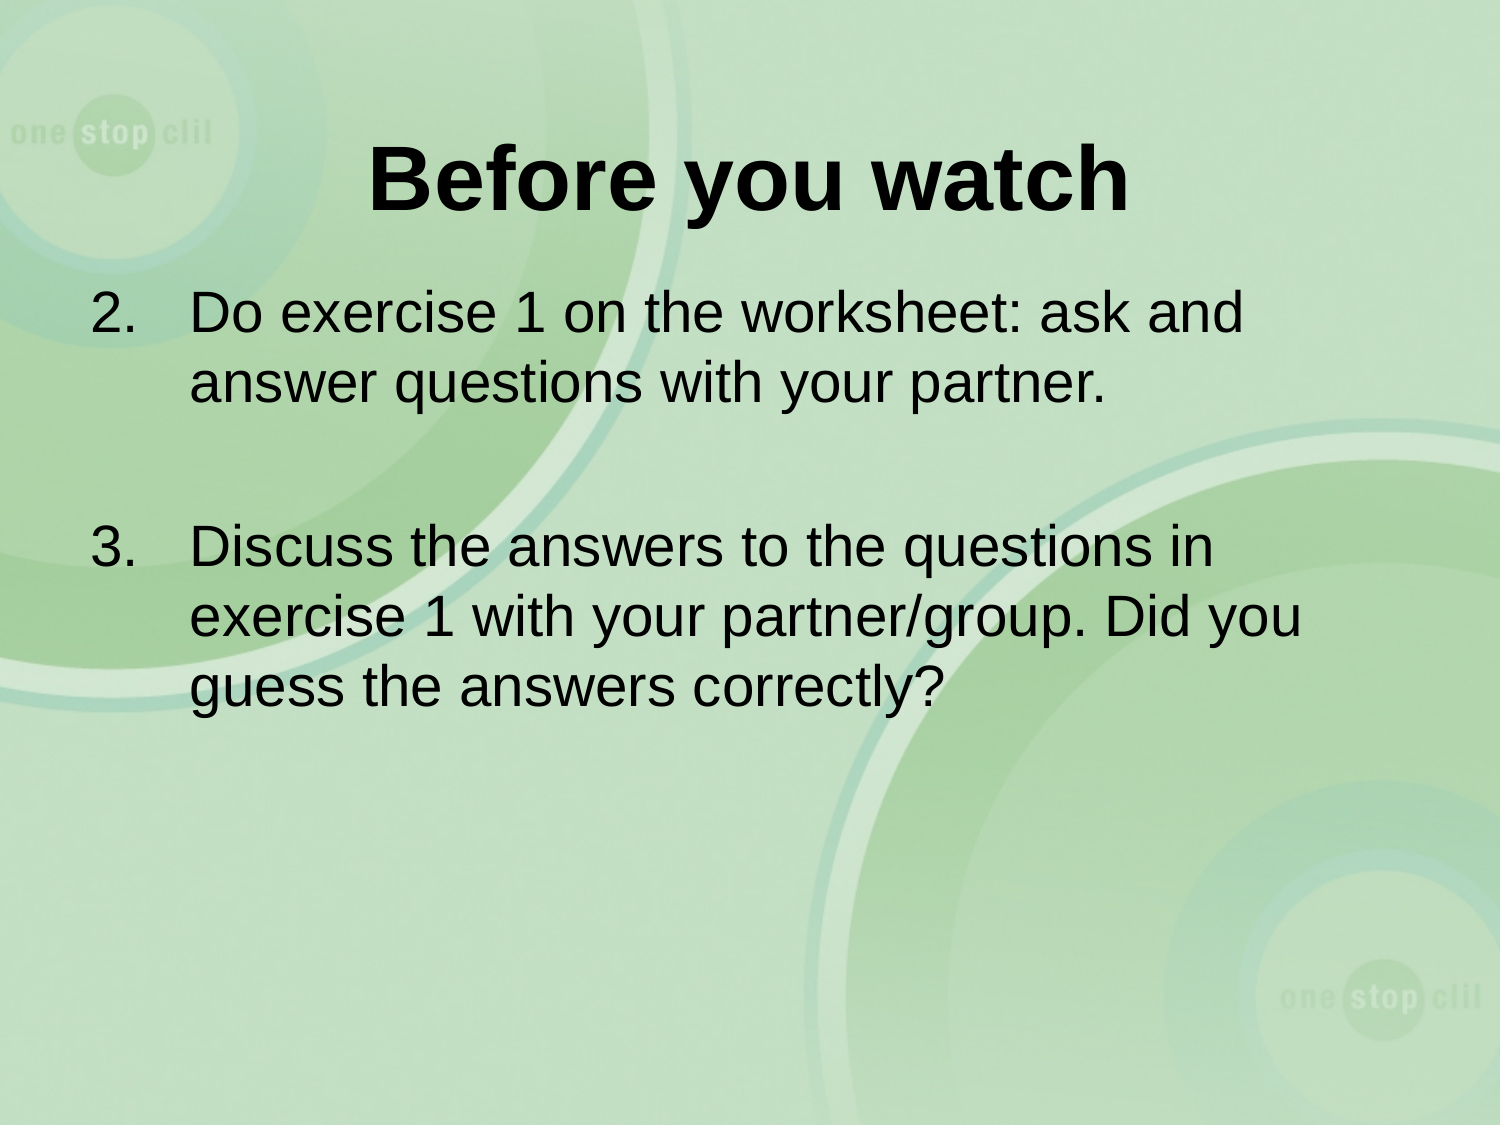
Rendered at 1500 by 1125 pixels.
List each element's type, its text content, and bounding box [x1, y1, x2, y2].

title Before you watch [75, 79, 1425, 267]
list Do exercise 1 on the worksheet: ask and answer questions with your partner. 3. Discuss the answers to the questions in exercise 1 with your partner/group. Did you guess the answers correctly? [75, 267, 1425, 1010]
picture [0, 0, 1500, 1125]
